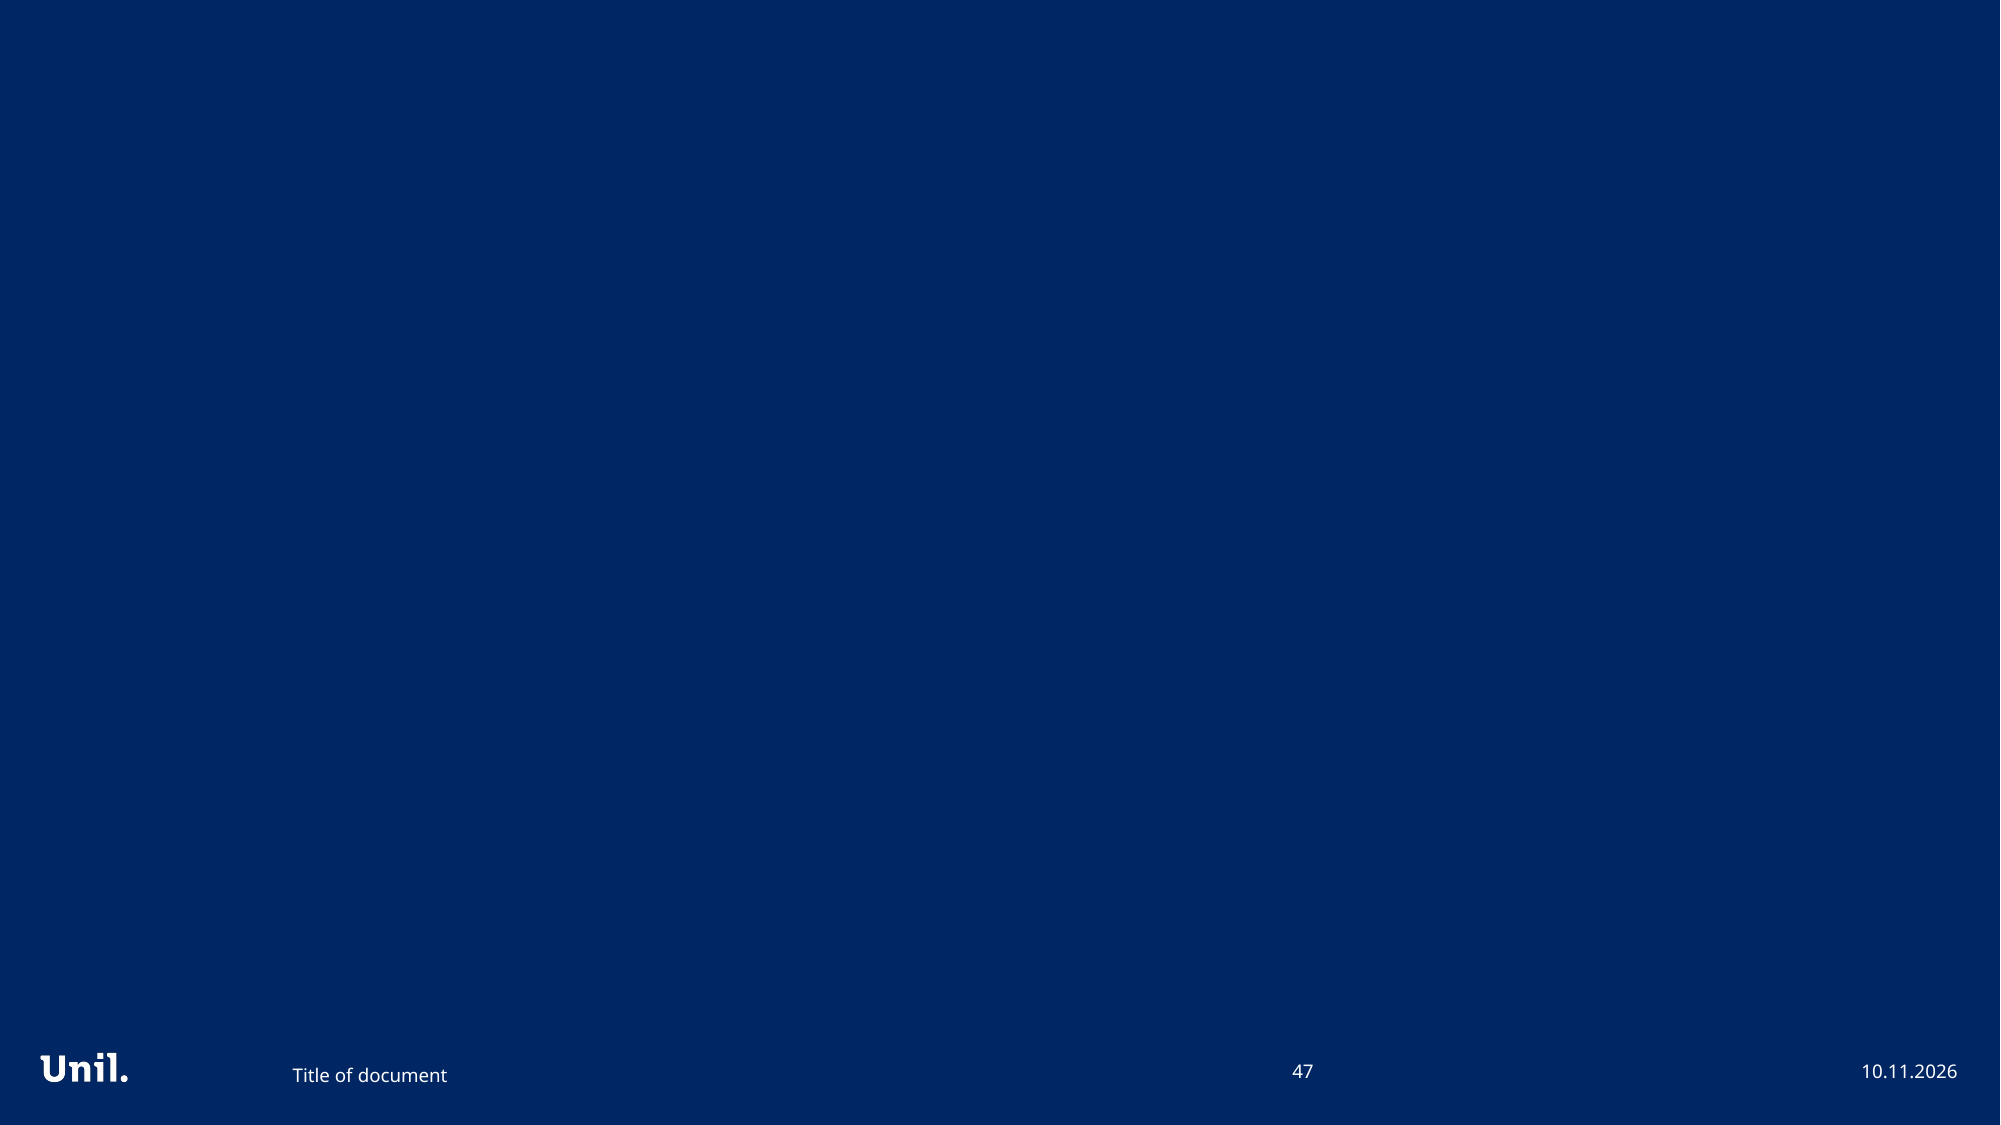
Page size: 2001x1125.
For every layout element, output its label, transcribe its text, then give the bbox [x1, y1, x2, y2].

slide_number 47 [1250, 1037, 1355, 1086]
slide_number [1789, 1026, 1958, 1086]
footer Title of document [292, 1011, 1048, 1087]
picture [27, 1042, 141, 1095]
